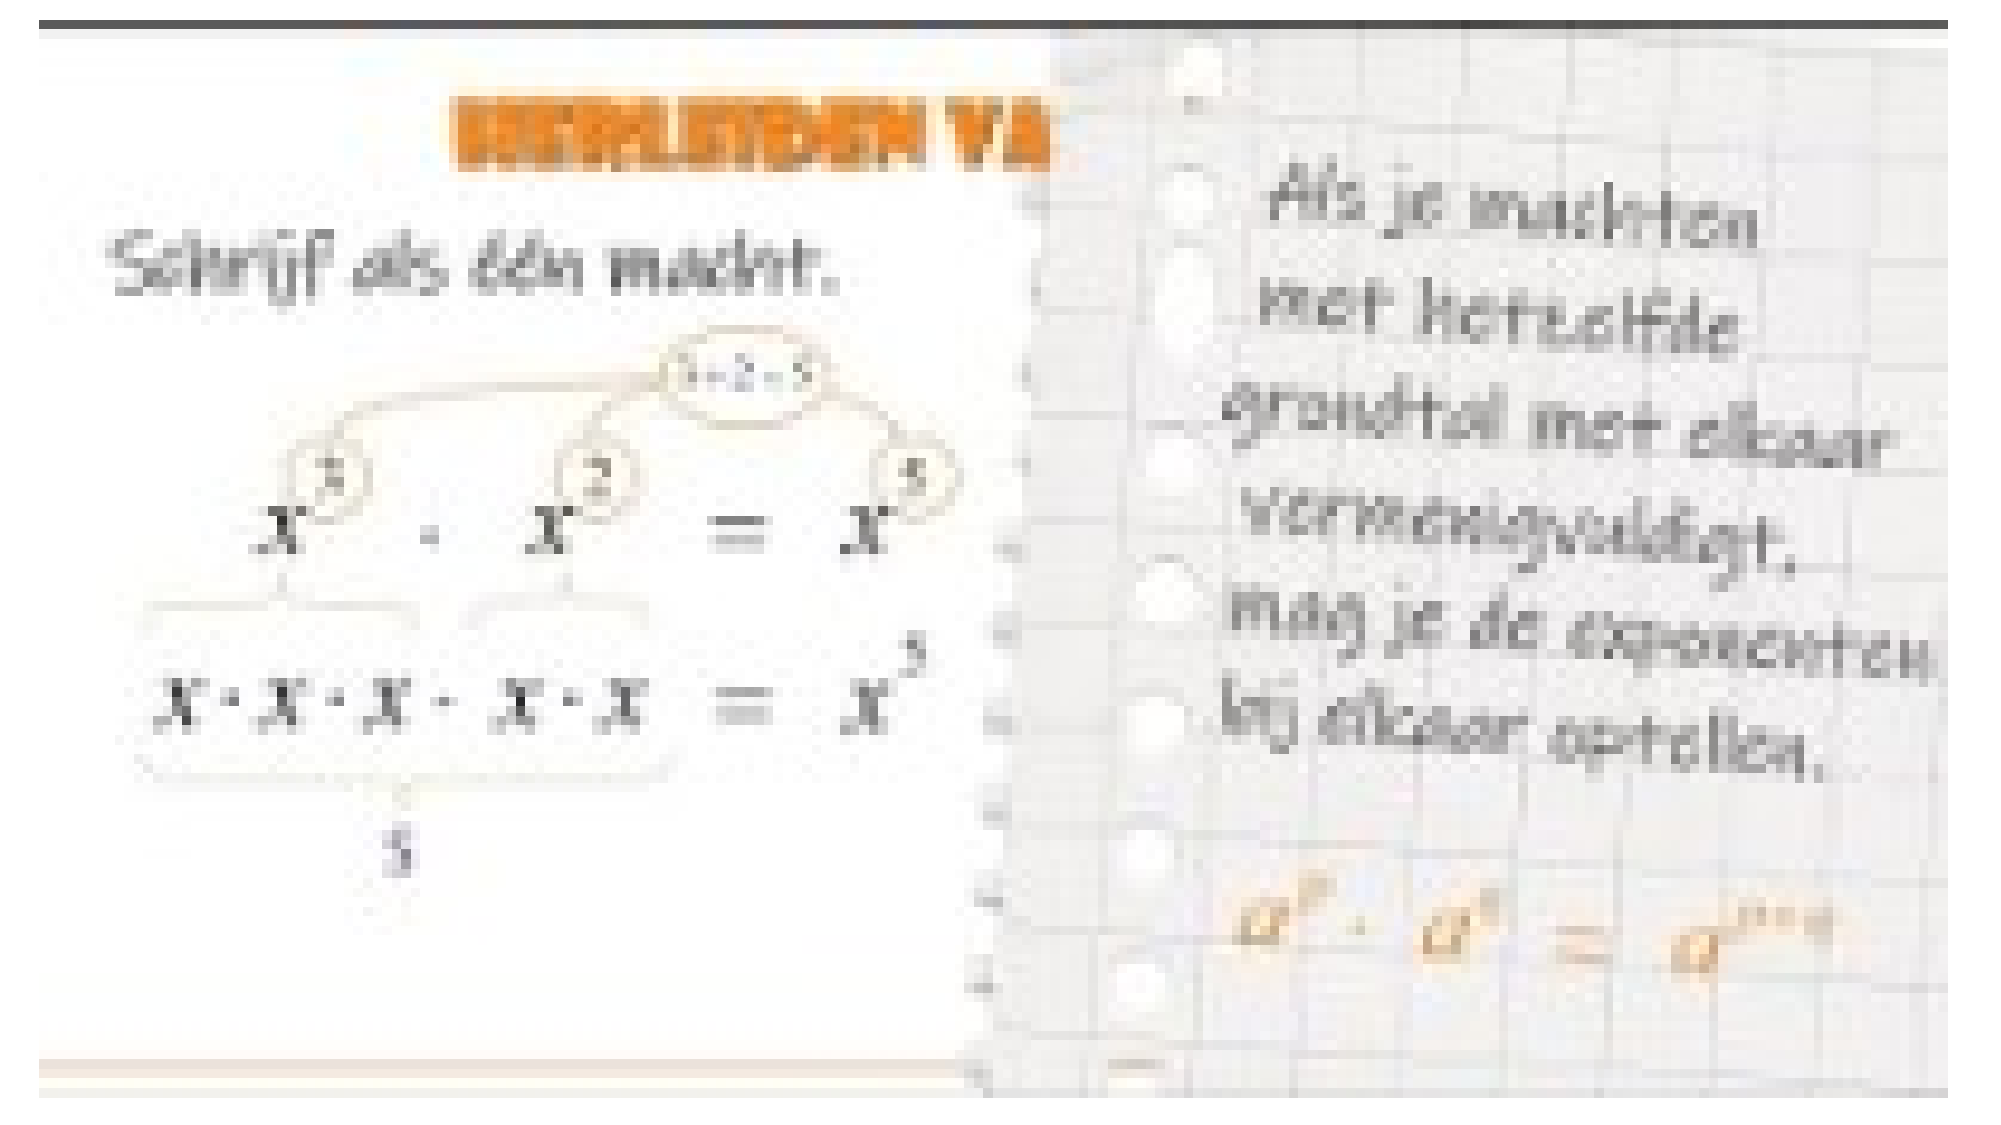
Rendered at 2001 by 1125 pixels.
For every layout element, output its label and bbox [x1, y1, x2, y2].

text_box [38, 19, 1949, 1099]
